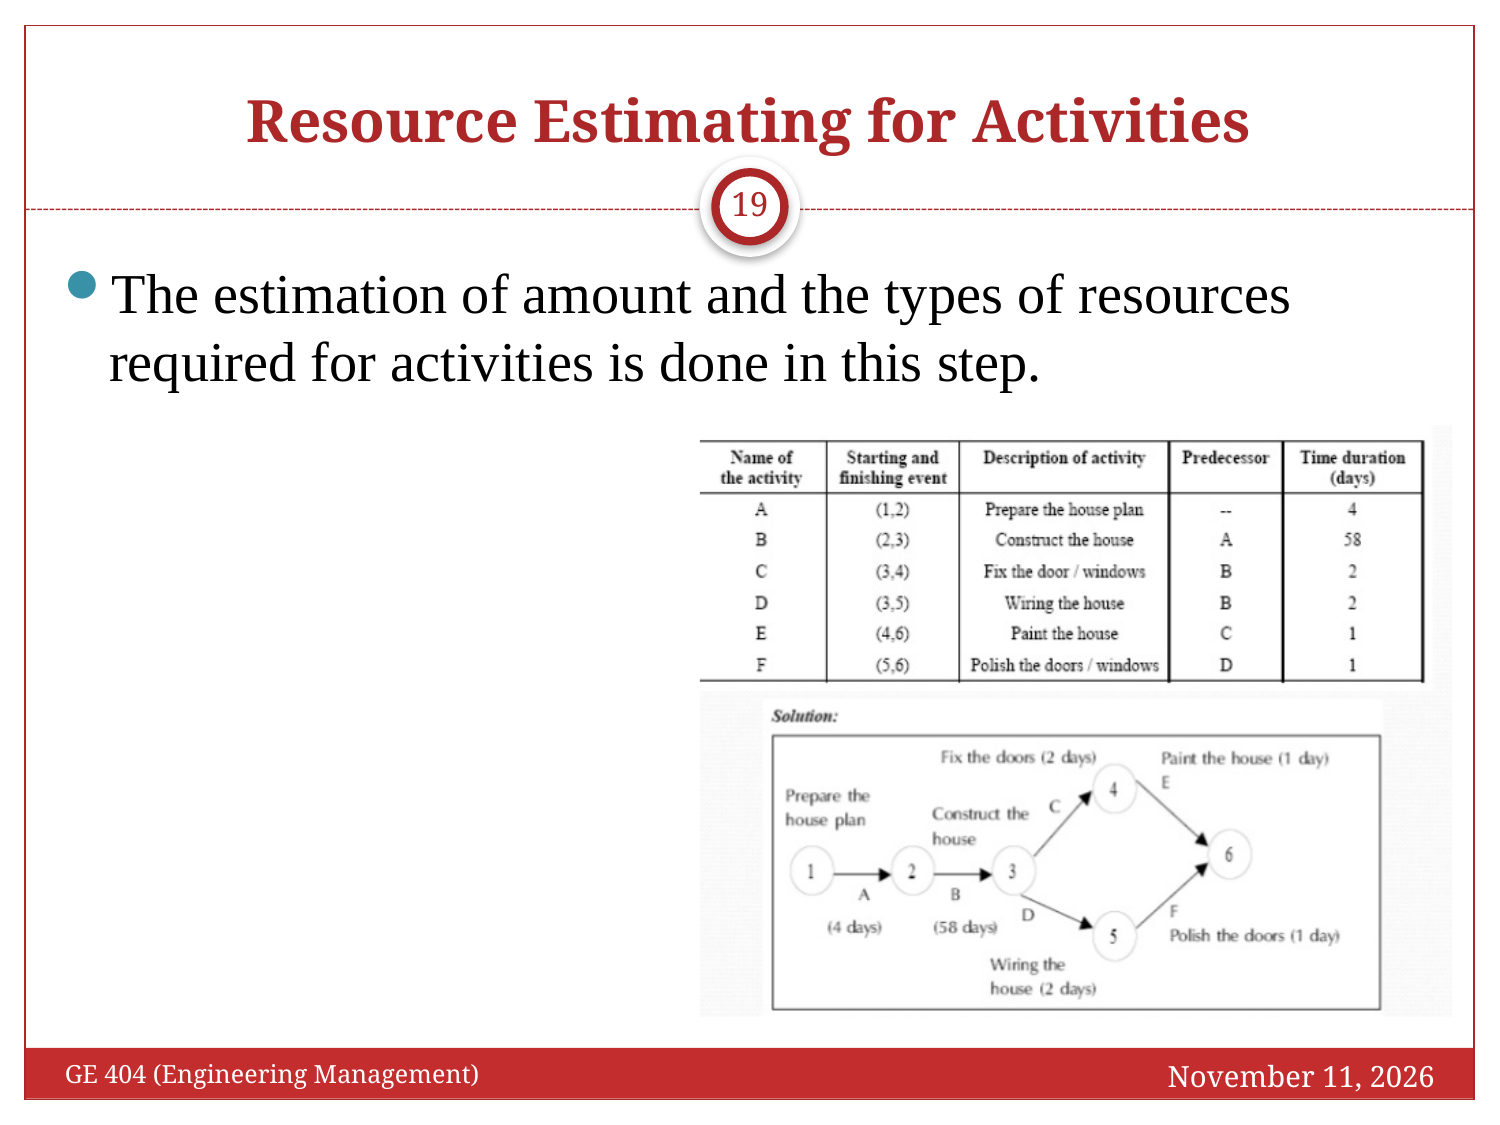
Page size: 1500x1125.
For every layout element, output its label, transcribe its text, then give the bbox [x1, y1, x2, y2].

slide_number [950, 1050, 1450, 1111]
list The estimation of amount and the types of resources required for activities is done in this step. [49, 249, 1445, 413]
footer GE 404 (Engineering Management) [50, 1051, 638, 1112]
slide_number 19 [712, 169, 788, 243]
picture [699, 424, 1453, 1017]
title Resource Estimating for Activities [49, 37, 1450, 162]
